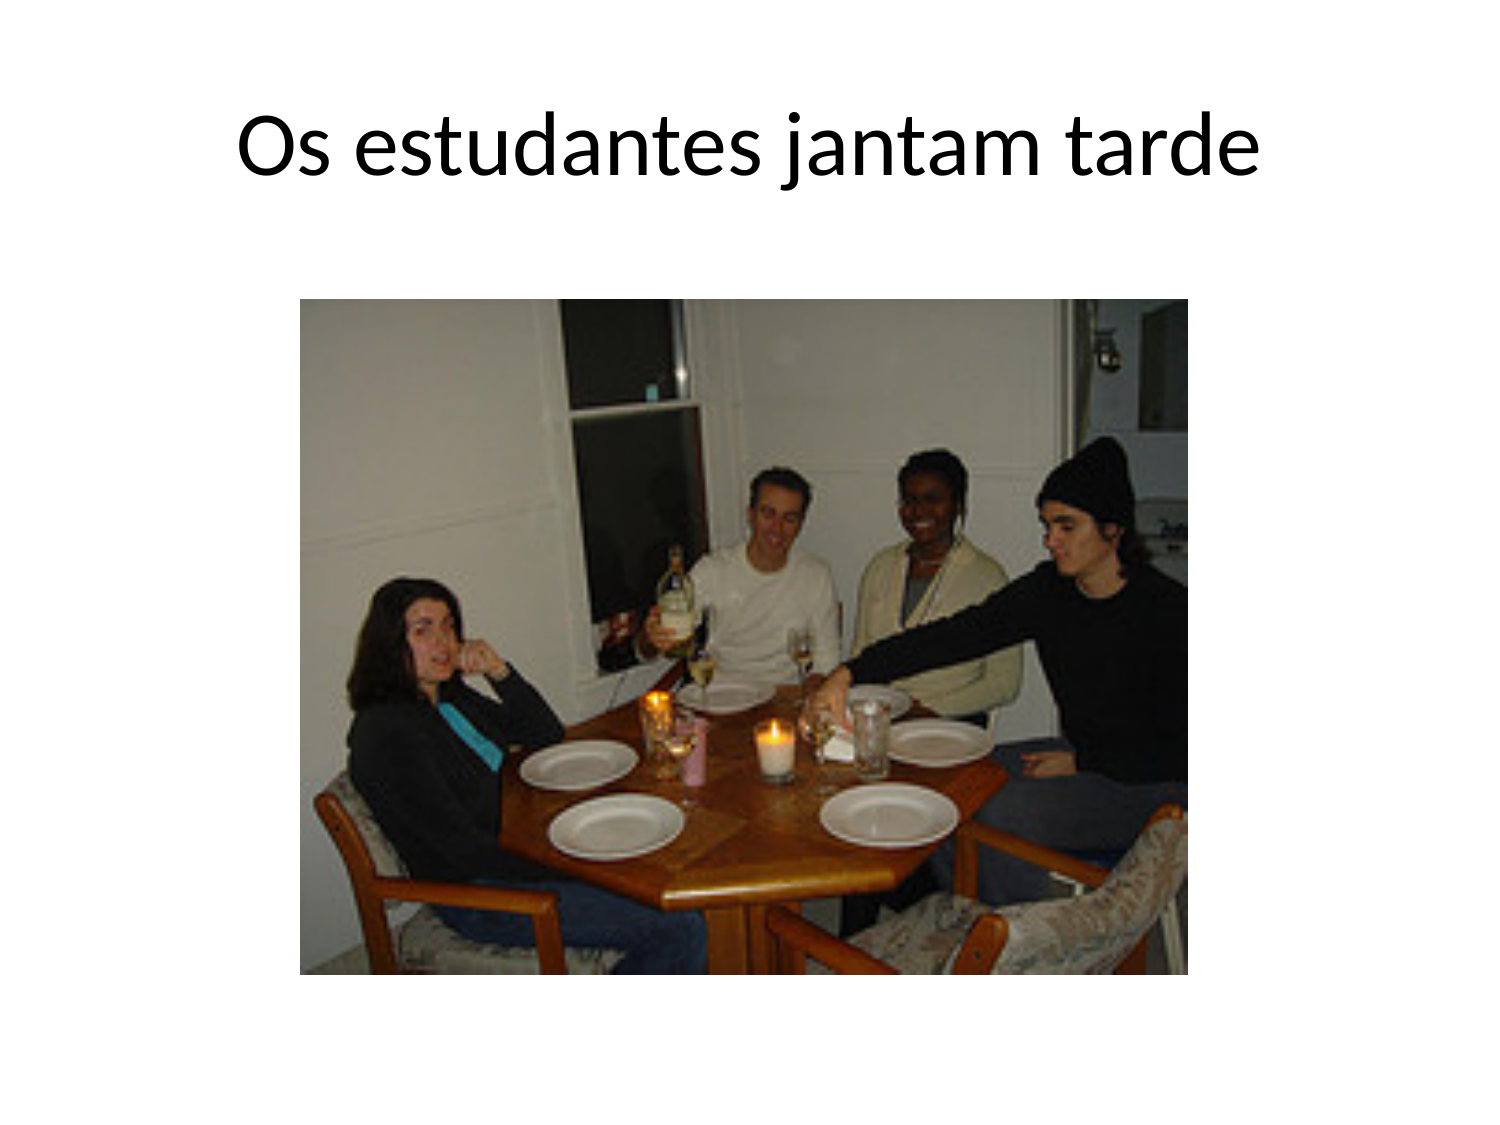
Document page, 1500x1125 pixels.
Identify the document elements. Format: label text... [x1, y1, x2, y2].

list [299, 299, 1188, 976]
title Os estudantes jantam tarde [75, 45, 1425, 233]
